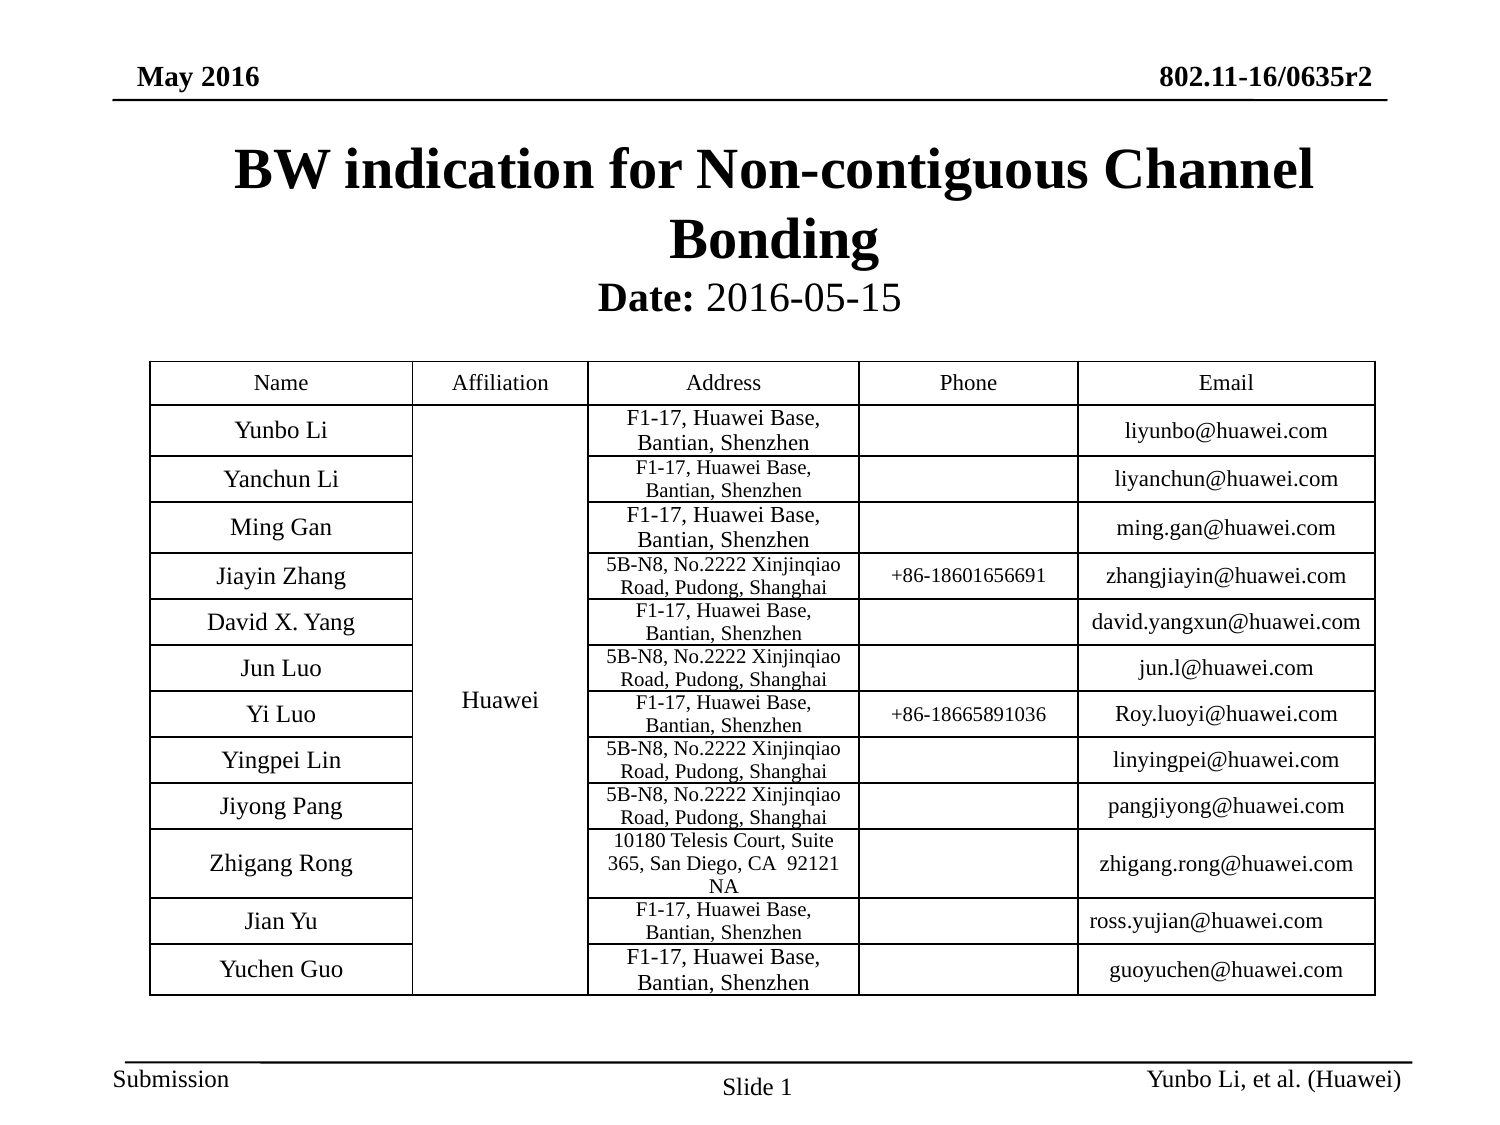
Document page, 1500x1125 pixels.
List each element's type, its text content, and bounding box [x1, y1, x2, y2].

table_cell david.yangxun@huawei.com [1079, 600, 1374, 644]
list Date: 2016-05-15 [112, 262, 1388, 938]
table_cell Roy.luoyi@huawei.com [1079, 692, 1374, 736]
table_cell ming.gan@huawei.com [1079, 503, 1374, 552]
table_cell +86-18601656691 [860, 554, 1077, 598]
table_cell [860, 899, 1077, 943]
table_cell Ming Gan [151, 503, 412, 552]
table_cell F1-17, Huawei Base, Bantian, Shenzhen [589, 692, 858, 736]
table_cell F1-17, Huawei Base, Bantian, Shenzhen [589, 600, 858, 644]
table_cell Jun Luo [151, 646, 412, 690]
table_cell F1-17, Huawei Base, Bantian, Shenzhen [589, 503, 858, 552]
table_cell 5B-N8, No.2222 Xinjinqiao Road, Pudong, Shanghai [589, 784, 858, 828]
table_cell linyingpei@huawei.com [1079, 738, 1374, 782]
table_header Affiliation [413, 362, 587, 404]
table_cell [860, 600, 1077, 644]
table_cell 5B-N8, No.2222 Xinjinqiao Road, Pudong, Shanghai [589, 554, 858, 598]
table_cell zhangjiayin@huawei.com [1079, 554, 1374, 598]
table_cell Zhigang Rong [151, 830, 412, 897]
table_cell liyanchun@huawei.com [1079, 457, 1374, 501]
table_cell F1-17, Huawei Base, Bantian, Shenzhen [589, 945, 858, 994]
table_cell Yuchen Guo [151, 945, 412, 994]
table_cell Jian Yu [151, 899, 412, 943]
table_cell Yunbo Li [151, 406, 412, 455]
table_header Phone [860, 362, 1077, 404]
table_cell F1-17, Huawei Base, Bantian, Shenzhen [589, 899, 858, 943]
table_cell [860, 784, 1077, 828]
table_cell Yingpei Lin [151, 738, 412, 782]
table_cell [860, 646, 1077, 690]
table_cell liyunbo@huawei.com [1079, 406, 1374, 455]
slide_number Slide 1 [713, 1069, 802, 1101]
table_header Email [1079, 362, 1374, 404]
table_cell Jiayin Zhang [151, 554, 412, 598]
table_cell jun.l@huawei.com [1079, 646, 1374, 690]
title BW indication for Non-contiguous Channel Bonding [137, 112, 1413, 288]
table_cell [860, 830, 1077, 897]
table_cell +86-18665891036 [860, 692, 1077, 736]
table_cell [860, 406, 1077, 455]
table_cell F1-17, Huawei Base, Bantian, Shenzhen [589, 406, 858, 455]
table_cell Yanchun Li [151, 457, 412, 501]
table_header Name [151, 362, 412, 404]
table_cell [860, 738, 1077, 782]
table_header Address [589, 362, 858, 404]
table_cell Huawei [413, 406, 587, 994]
table_cell [860, 945, 1077, 994]
table_cell 10180 Telesis Court, Suite 365, San Diego, CA 92121 NA [589, 830, 858, 897]
table_cell 5B-N8, No.2222 Xinjinqiao Road, Pudong, Shanghai [589, 646, 858, 690]
table_cell [860, 503, 1077, 552]
table_cell guoyuchen@huawei.com [1079, 945, 1374, 994]
table_cell [860, 457, 1077, 501]
table_cell Jiyong Pang [151, 784, 412, 828]
table_cell David X. Yang [151, 600, 412, 644]
table_cell pangjiyong@huawei.com [1079, 784, 1374, 828]
table_cell Yi Luo [151, 692, 412, 736]
table_cell zhigang.rong@huawei.com [1079, 830, 1374, 897]
table_cell F1-17, Huawei Base, Bantian, Shenzhen [589, 457, 858, 501]
footer Yunbo Li, et al. (Huawei) [949, 1061, 1402, 1093]
table_cell ross.yujian@huawei.com [1079, 899, 1374, 943]
table_cell 5B-N8, No.2222 Xinjinqiao Road, Pudong, Shanghai [589, 738, 858, 782]
